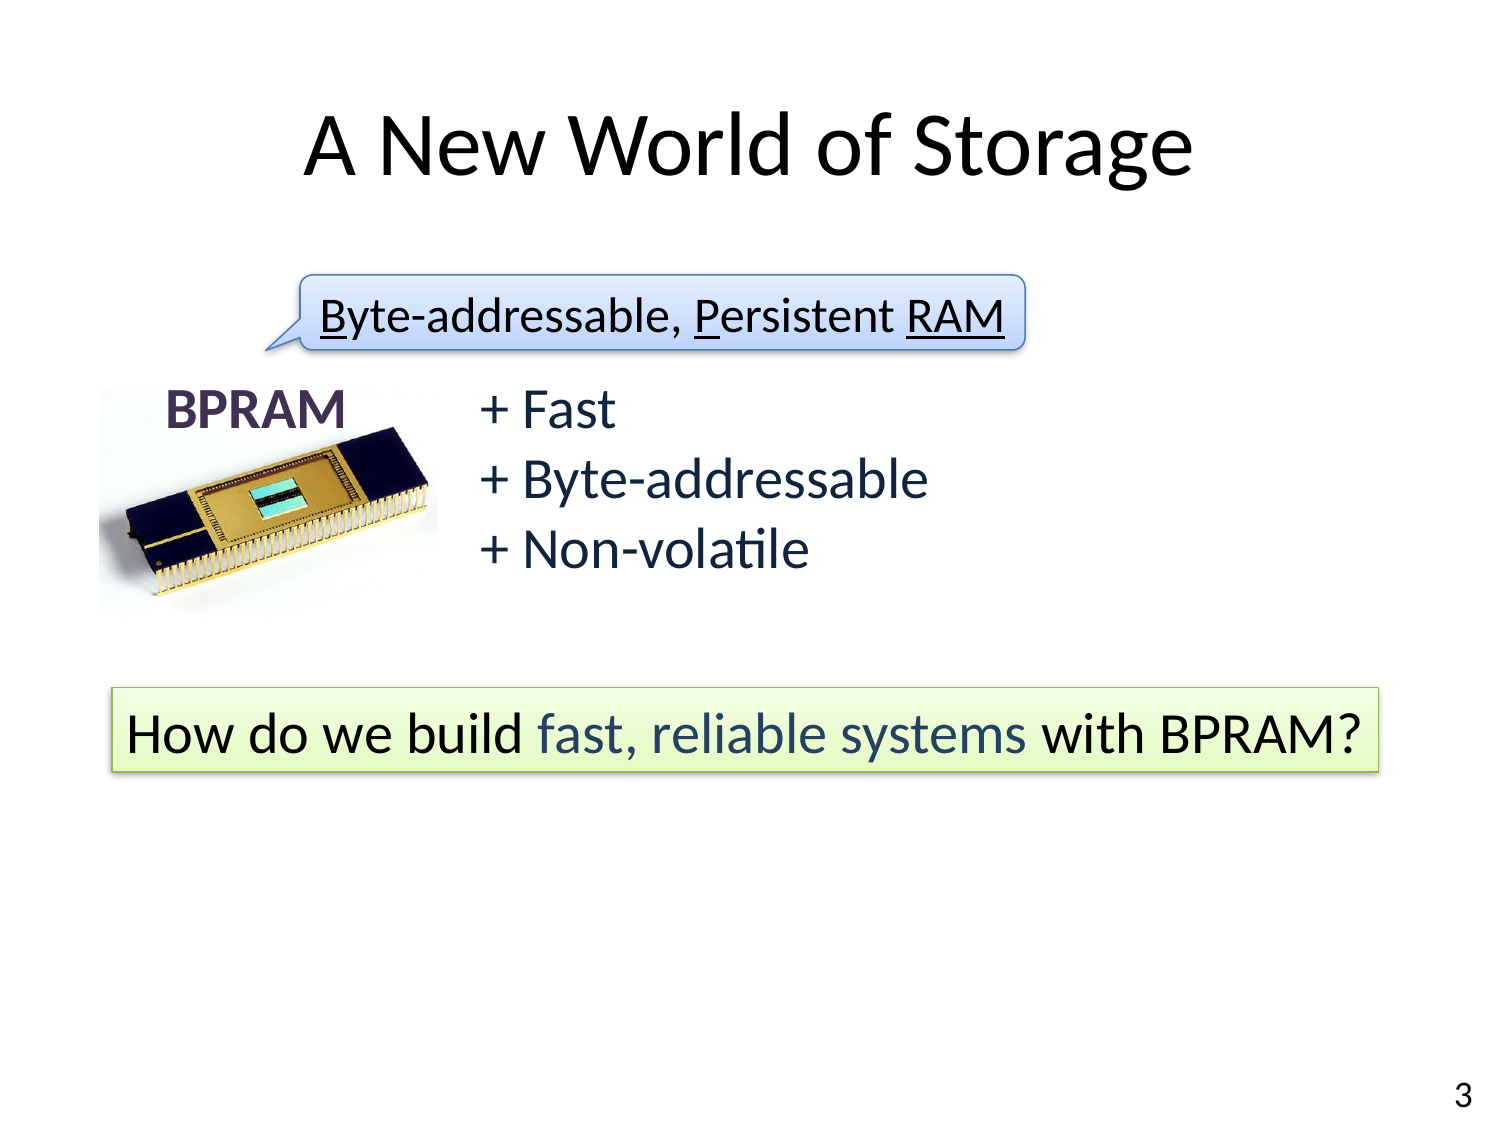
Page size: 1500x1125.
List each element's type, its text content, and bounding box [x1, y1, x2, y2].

slide_number 3 [1137, 1062, 1488, 1123]
text_box Byte-addressable, Persistent RAM [264, 274, 1026, 352]
text_box How do we build fast, reliable systems with BPRAM? [111, 687, 1379, 773]
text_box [99, 362, 438, 651]
title A New World of Storage [75, 45, 1425, 233]
text_box + Fast + Byte-addressable + Non-volatile [465, 362, 945, 588]
